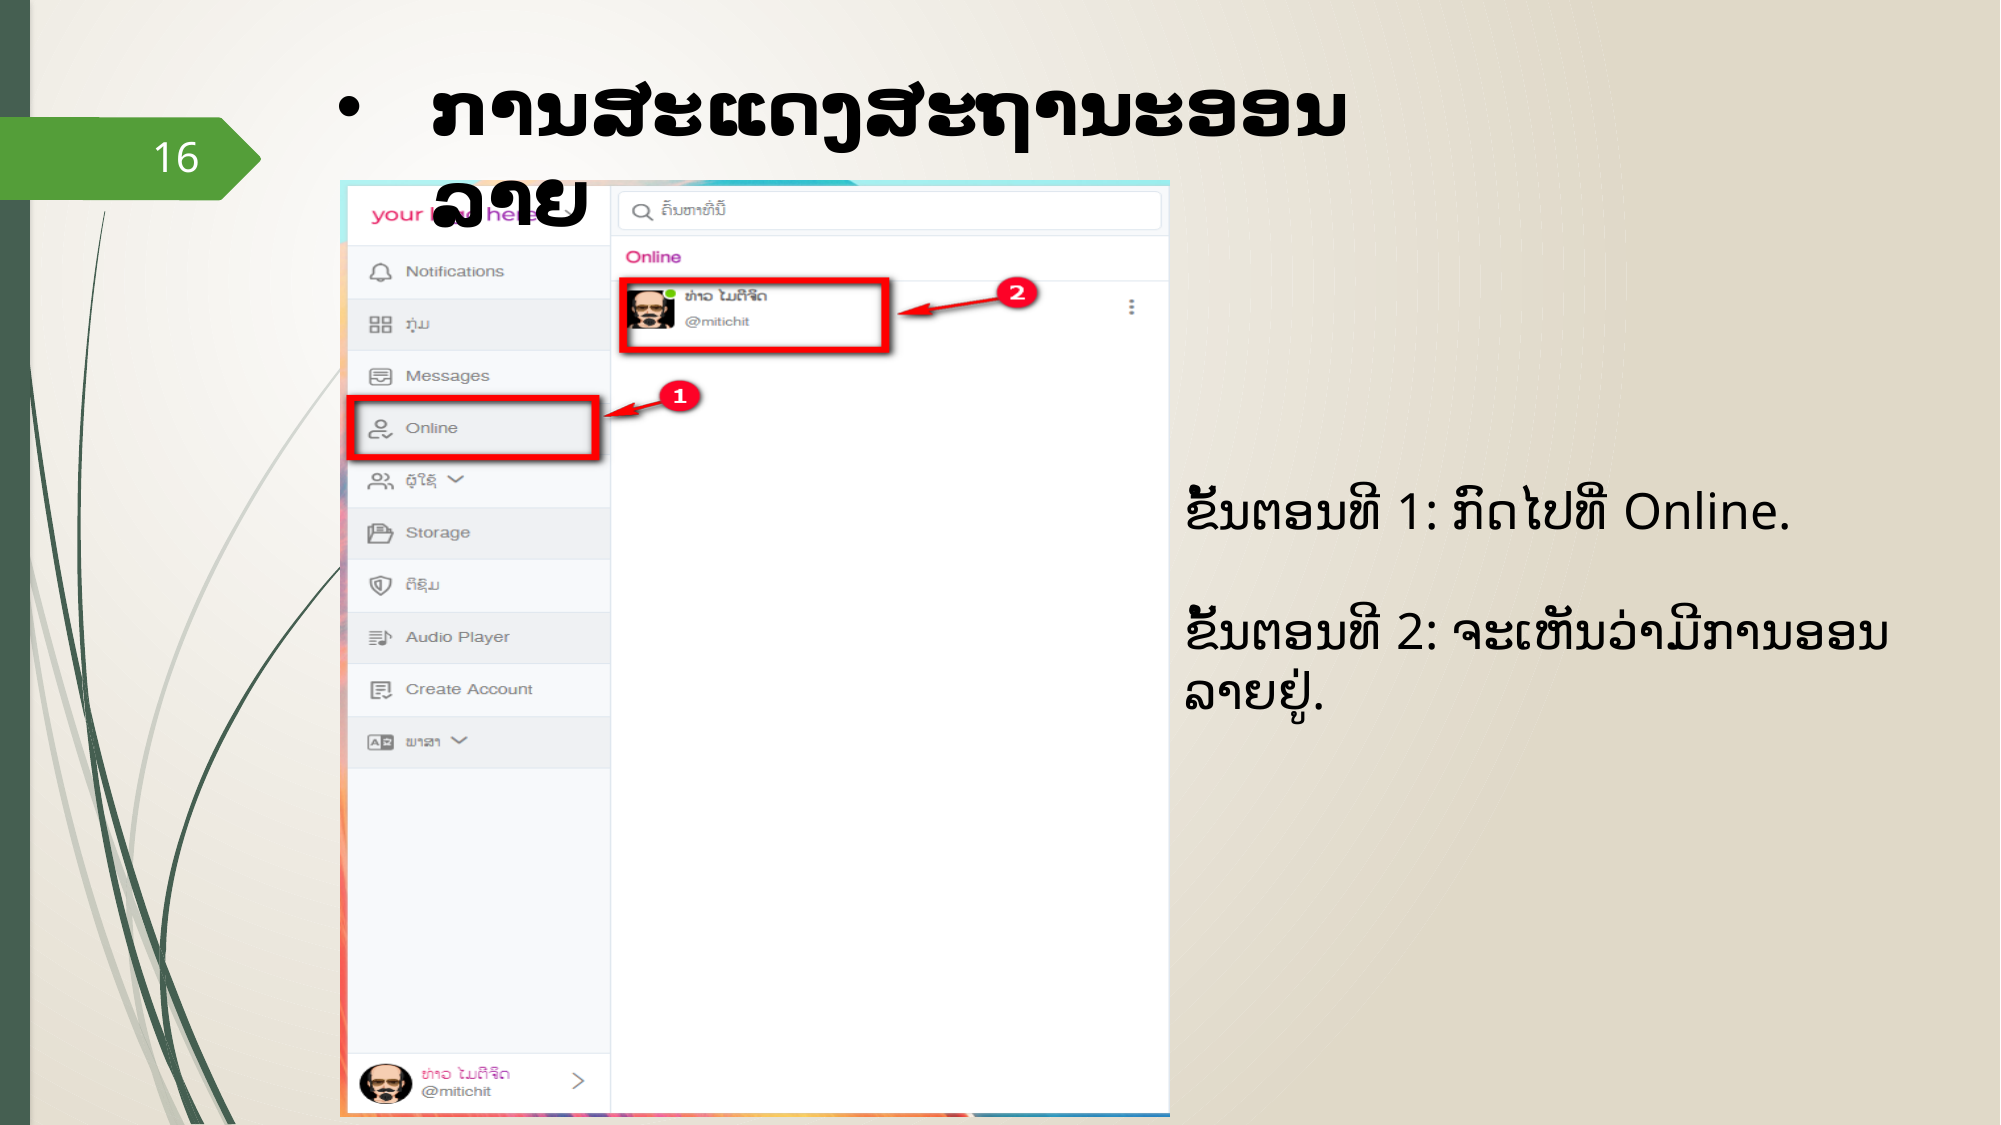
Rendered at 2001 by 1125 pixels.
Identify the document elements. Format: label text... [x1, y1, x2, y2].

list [340, 180, 1170, 1117]
title ຂັ້ນຕອນທີ 1: ກົດໄປທີ່ Online. ຂັ້ນຕອນທີ 2: ຈະເຫັນວ່າມີການອອນລາຍຢູ່. [1174, 412, 1953, 713]
text_box ການສະແດງສະຖານະອອນລາຍ [322, 53, 1418, 248]
slide_number 16 [87, 129, 216, 190]
